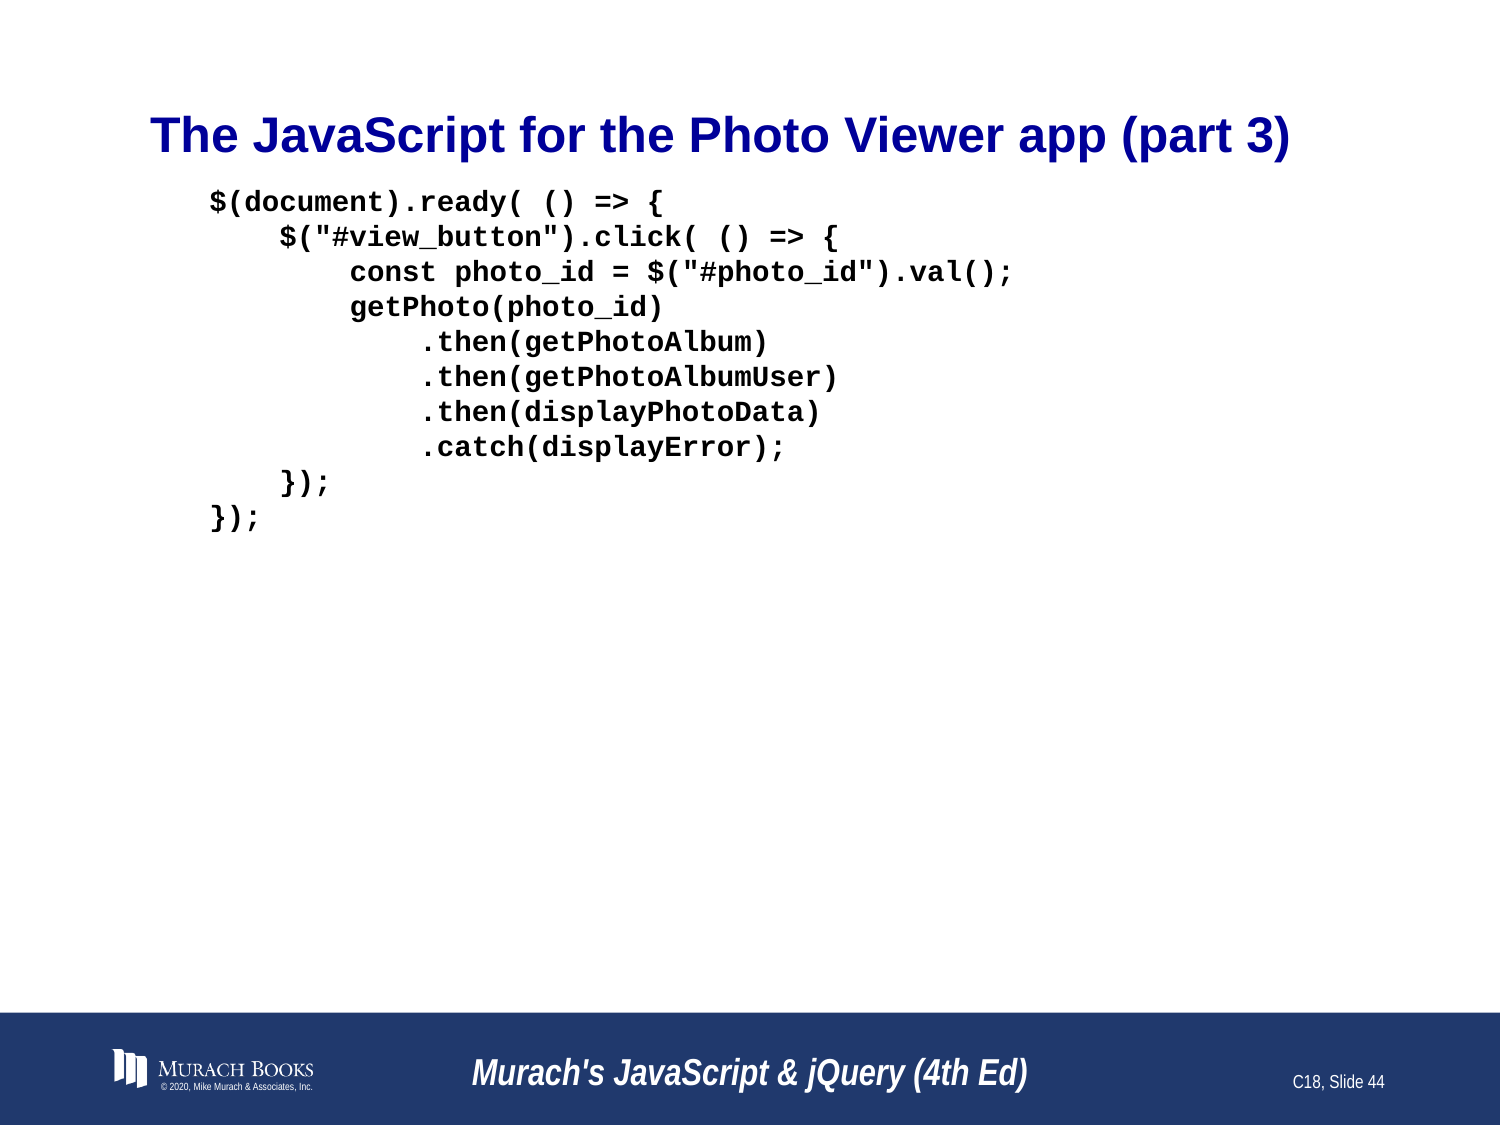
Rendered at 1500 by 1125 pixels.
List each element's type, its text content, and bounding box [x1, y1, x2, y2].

title The JavaScript for the Photo Viewer app (part 3) [150, 102, 1350, 164]
footer © 2020, Mike Murach & Associates, Inc. [12, 1025, 463, 1100]
slide_number Murach's JavaScript & jQuery (4th Ed) [463, 1025, 1050, 1100]
list $(document).ready( () => { $("#view_button").click( () => { const photo_id = $("#photo_id").val(); getPhoto(photo_id) .then(getPhotoAlbum) .then(getPhotoAlbumUser) .then(displayPhotoData) .catch(displayError); }); }); [137, 174, 1350, 975]
slide_number C18, Slide 44 [1087, 1025, 1400, 1100]
